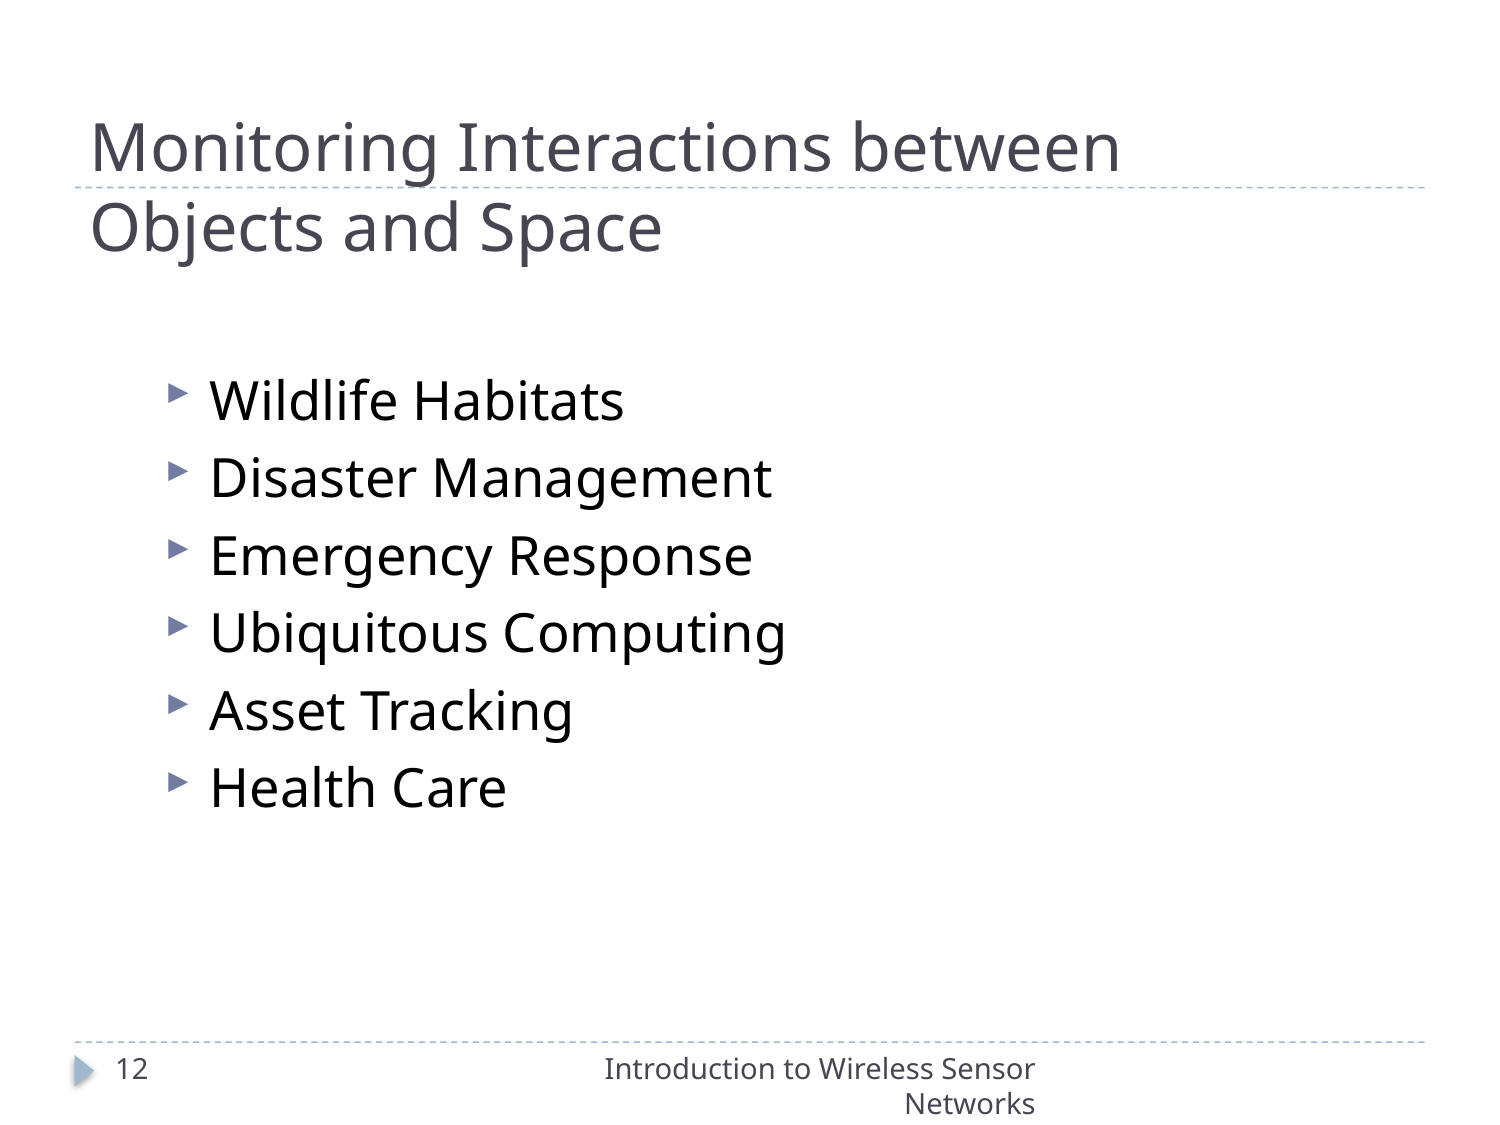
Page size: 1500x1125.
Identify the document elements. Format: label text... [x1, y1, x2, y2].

title Monitoring Interactions between Objects and Space [75, 37, 1238, 273]
list Wildlife Habitats Disaster Management Emergency Response Ubiquitous Computing Asset Tracking Health Care [150, 358, 1325, 895]
footer Introduction to Wireless Sensor Networks [475, 1042, 1051, 1103]
slide_number 12 [100, 1042, 426, 1103]
